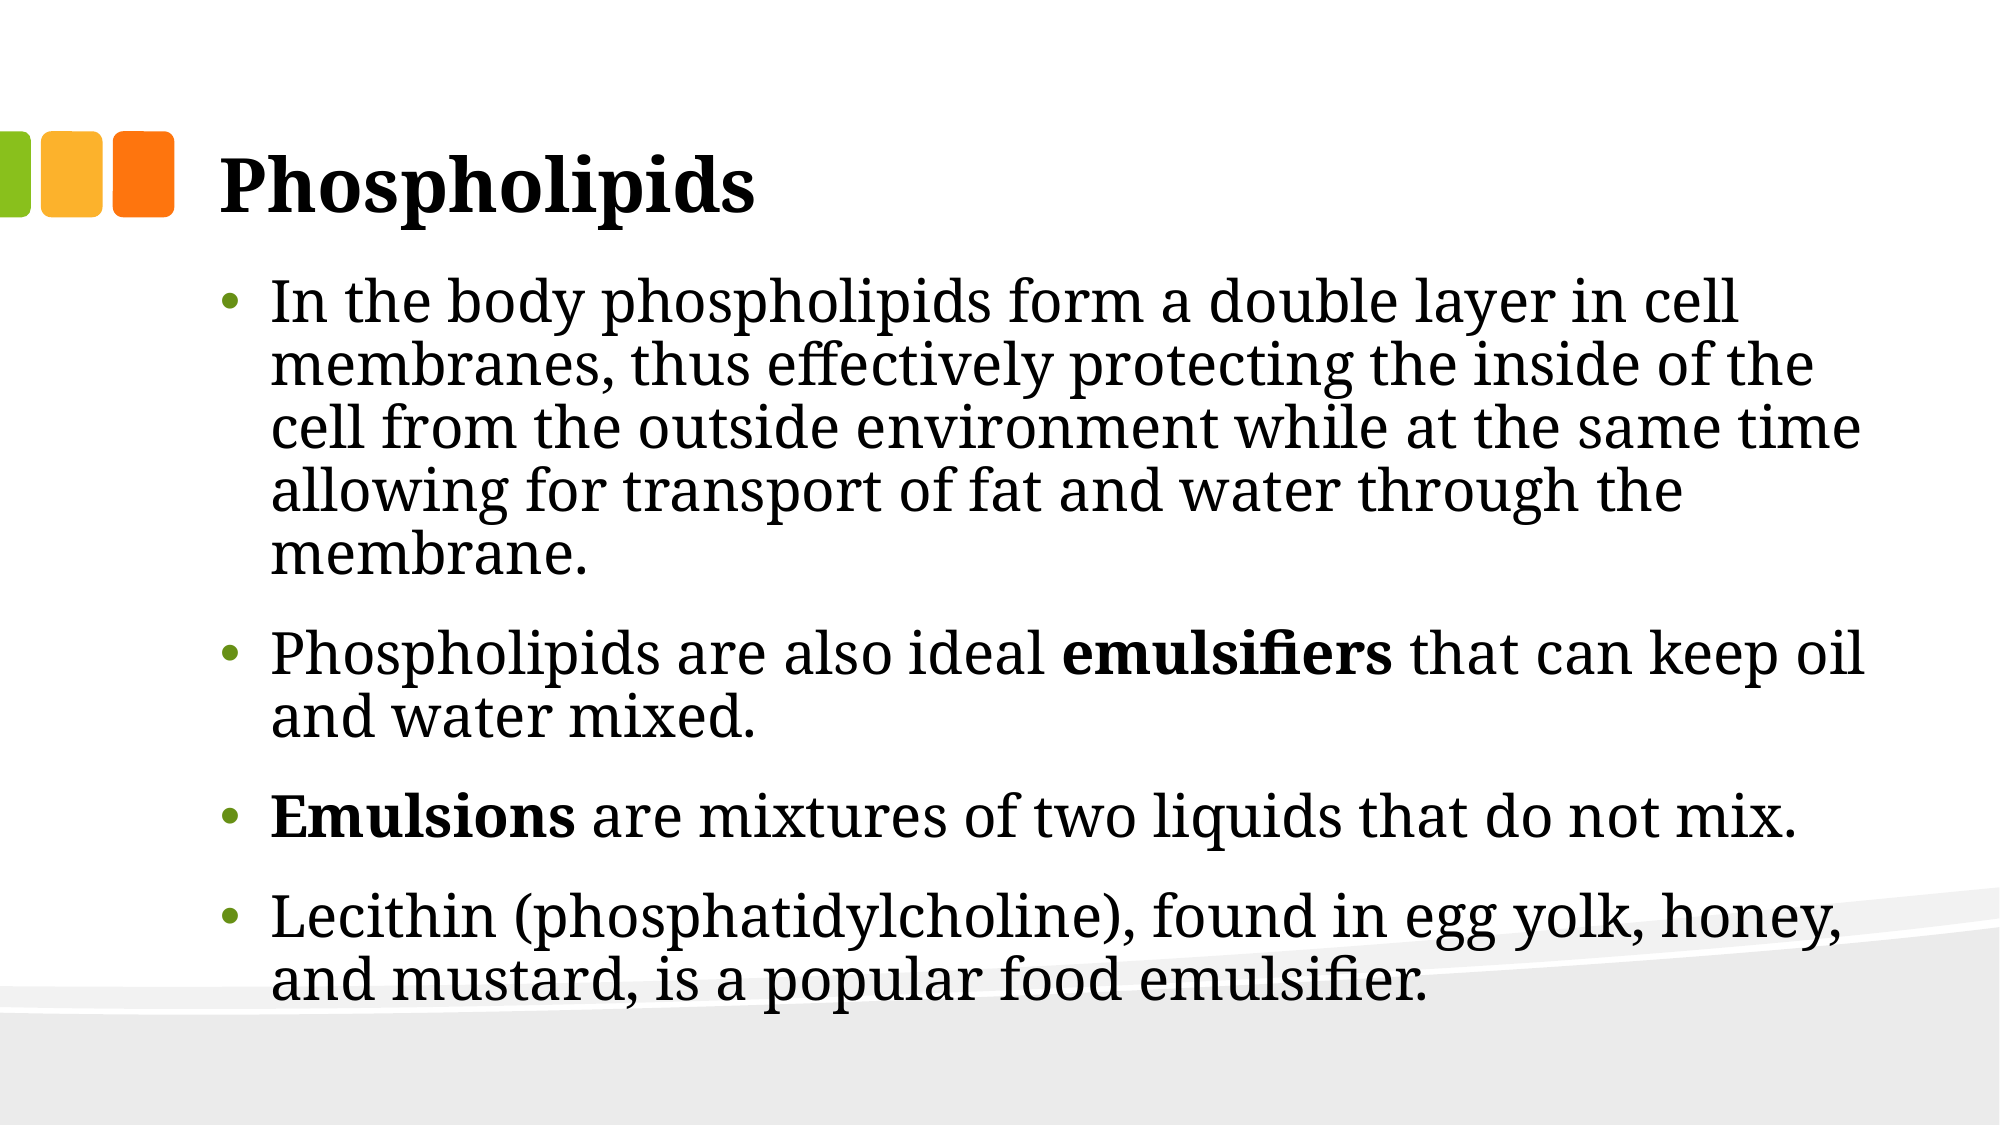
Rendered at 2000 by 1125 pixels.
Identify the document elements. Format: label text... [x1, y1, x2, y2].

title Phospholipids [199, 24, 1800, 238]
list In the body phospholipids form a double layer in cell membranes, thus effectively protecting the inside of the cell from the outside environment while at the same time allowing for transport of fat and water through the membrane. Phospholipids are also ideal emulsifiers that can keep oil and water mixed. Emulsions are mixtures of two liquids that do not mix. Lecithin (phosphatidylcholine), found in egg yolk, honey, and mustard, is a popular food emulsifier. [199, 262, 1888, 1050]
